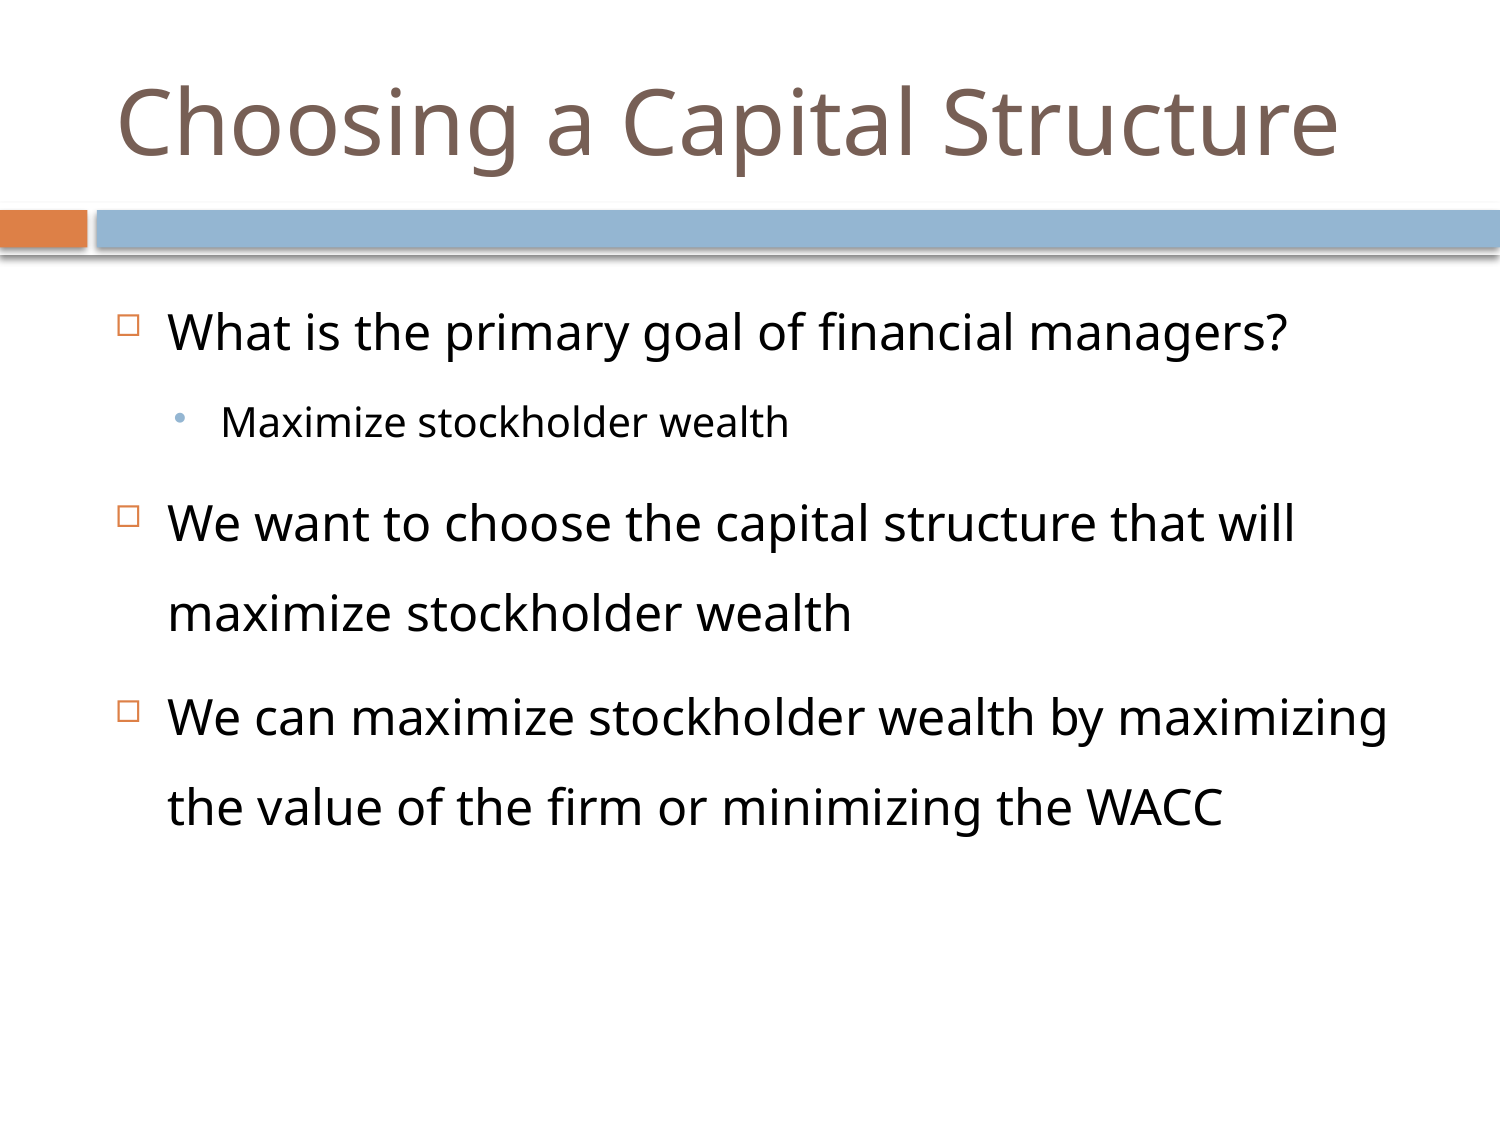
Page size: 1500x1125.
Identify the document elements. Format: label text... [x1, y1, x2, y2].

title Choosing a Capital Structure [100, 37, 1438, 200]
list What is the primary goal of financial managers? Maximize stockholder wealth We want to choose the capital structure that will maximize stockholder wealth We can maximize stockholder wealth by maximizing the value of the firm or minimizing the WACC [100, 262, 1438, 1000]
